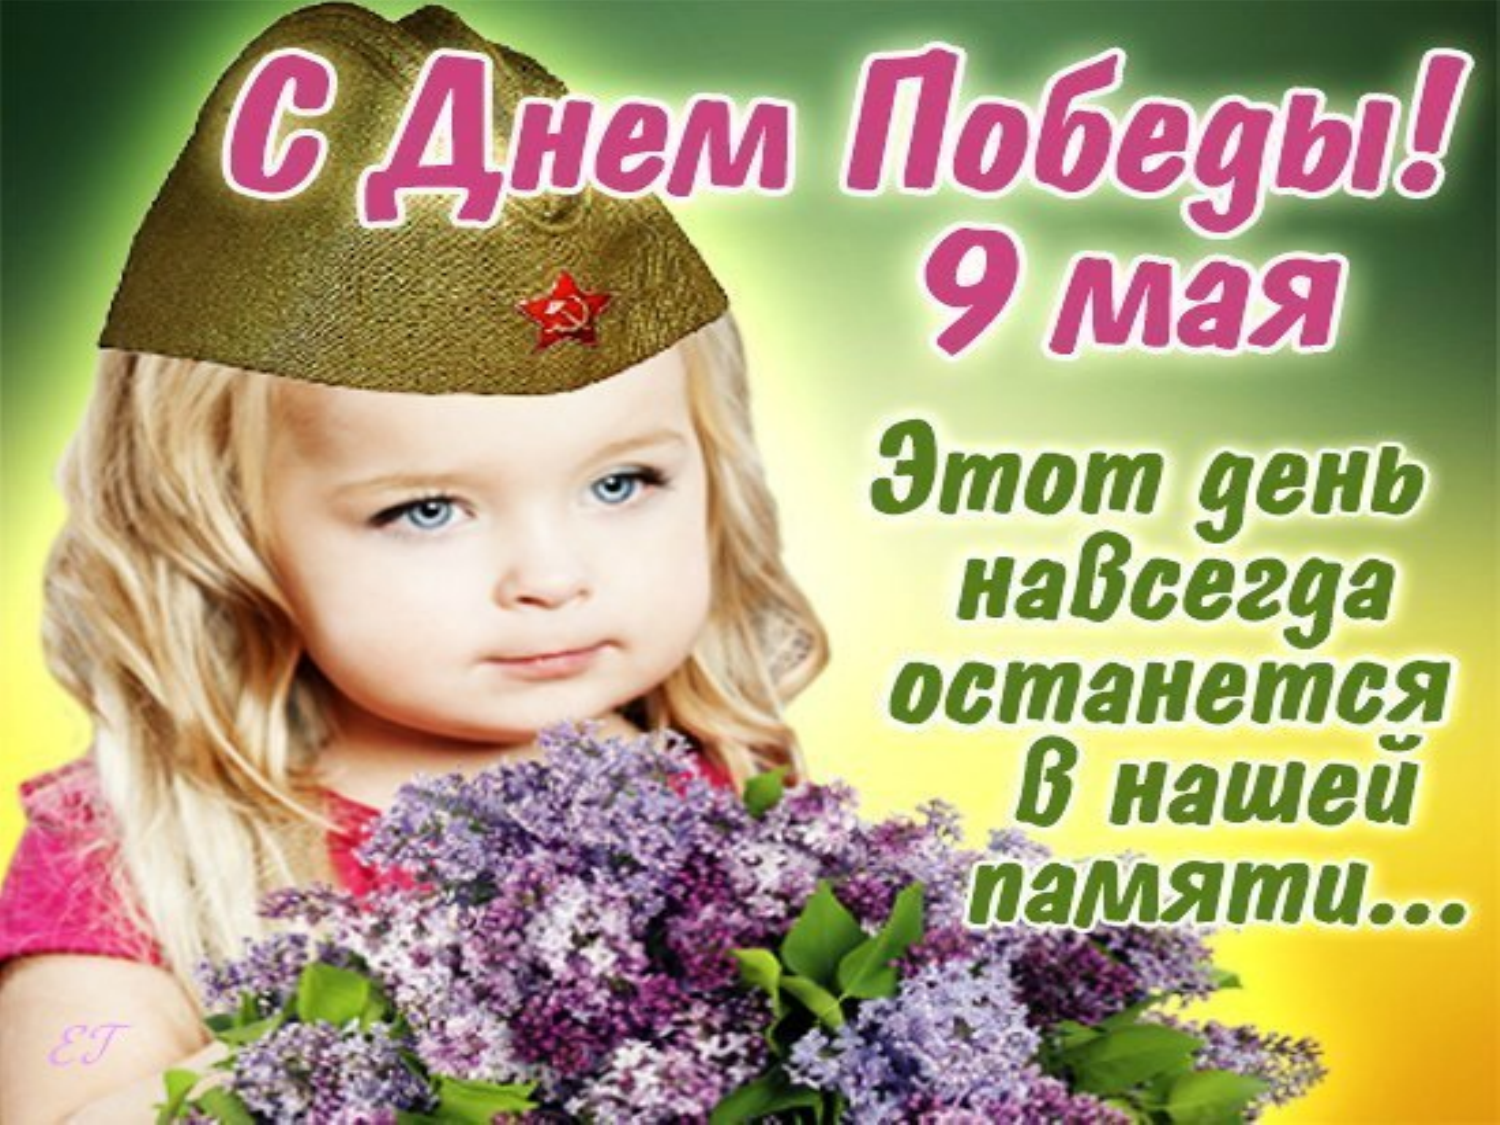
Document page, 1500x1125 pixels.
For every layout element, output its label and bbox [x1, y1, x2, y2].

list [0, 0, 1500, 1125]
